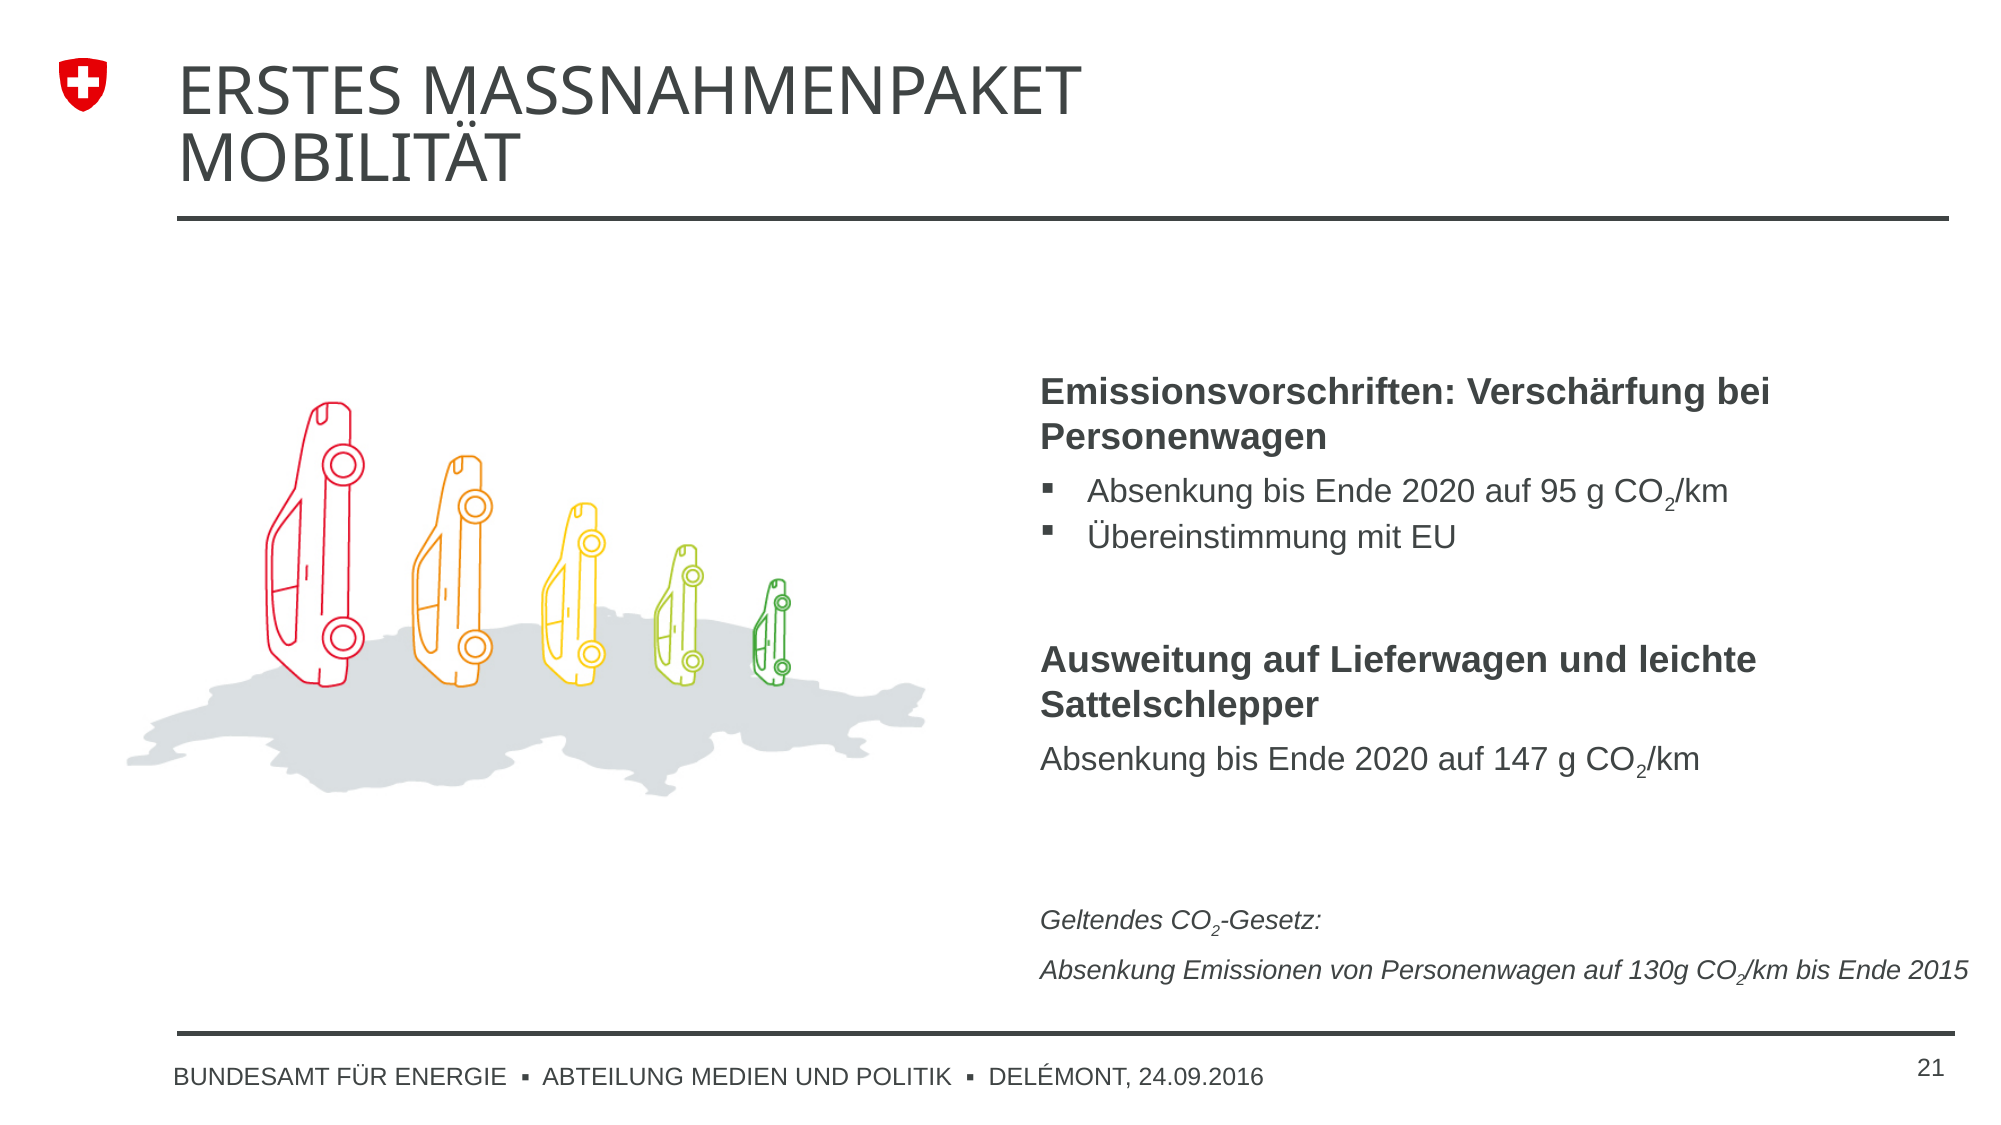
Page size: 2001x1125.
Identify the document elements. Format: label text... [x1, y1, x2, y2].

text_box Emissionsvorschriften: Verschärfung bei Personenwagen Absenkung bis Ende 2020 auf 95 g CO2/km Übereinstimmung mit EU Ausweitung auf Lieferwagen und leichte Sattelschlepper Absenkung bis Ende 2020 auf 147 g CO2/km Geltendes CO2-Gesetz: Absenkung Emissionen von Personenwagen auf 130g CO2/km bis Ende 2015 [1025, 359, 2000, 1029]
slide_number 21 [1826, 1051, 1945, 1099]
picture [59, 58, 108, 113]
picture [114, 385, 941, 813]
title Erstes Massnahmenpaket Mobilität [177, 59, 1949, 195]
